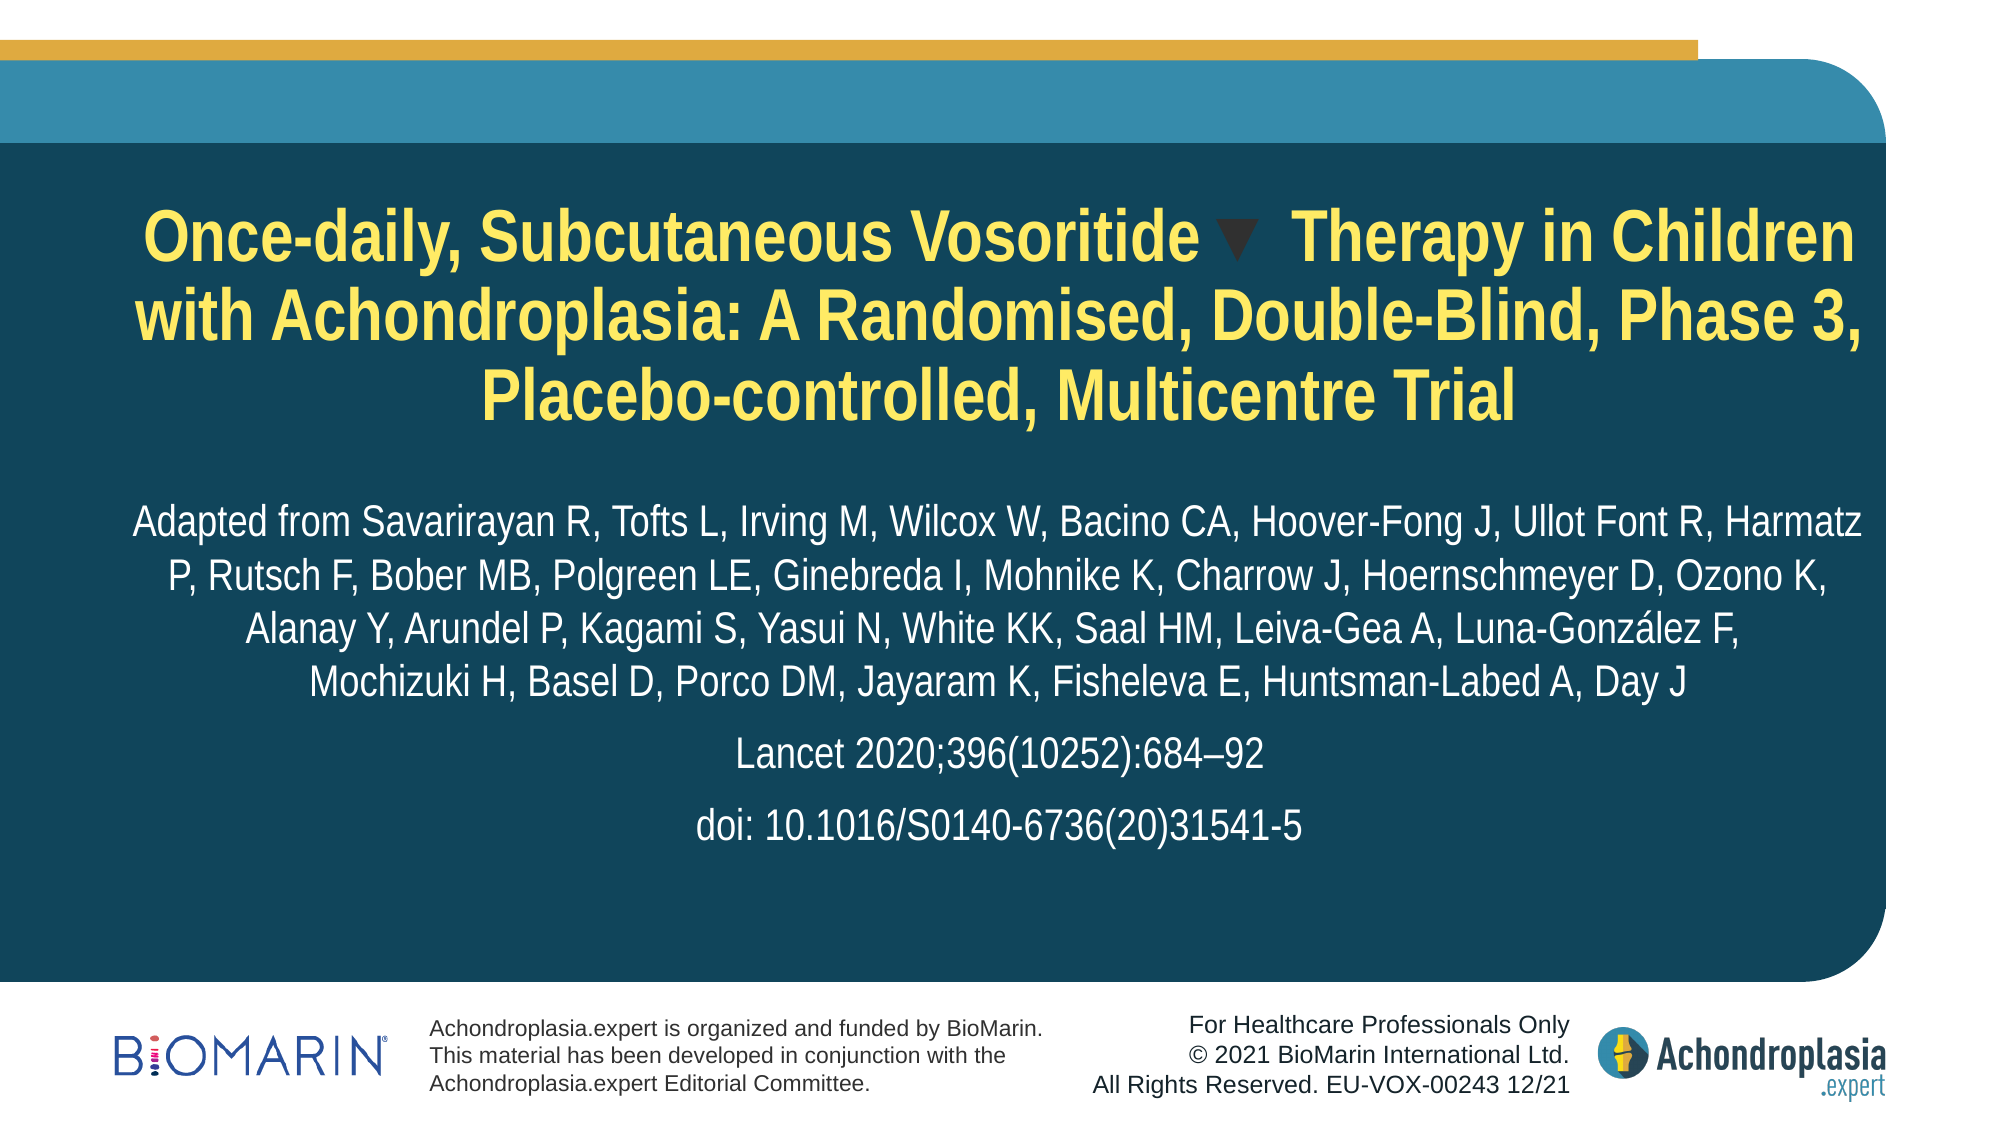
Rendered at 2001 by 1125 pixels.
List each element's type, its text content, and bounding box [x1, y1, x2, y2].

text_box For Healthcare Professionals Only © 2021 BioMarin International Ltd. All Rights Reserved. EU-VOX-00243 12/21 [908, 1001, 1586, 1107]
picture [1597, 1027, 1886, 1102]
picture [114, 1035, 388, 1076]
subtitle Adapted from Savarirayan R, Tofts L, Irving M, Wilcox W, Bacino CA, Hoover-Fong J, Ullot Font R, Harmatz P, Rutsch F, Bober MB, Polgreen LE, Ginebreda I, Mohnike K, Charrow J, Hoernschmeyer D, Ozono K, Alanay Y, Arundel P, Kagami S, Yasui N, White KK, Saal HM, Leiva-Gea A, Luna-González F, Mochizuki H, Basel D, Porco DM, Jayaram K, Fisheleva E, Huntsman-Labed A, Day J Lancet 2020;396(10252):684–92 doi: 10.1016/S0140-6736(20)31541-5 [114, 484, 1886, 863]
text_box Achondroplasia.expert is organized and funded by BioMarin. This material has been developed in conjunction with the Achondroplasia.expert Editorial Committee. [414, 1006, 908, 1104]
title Once-daily, Subcutaneous Vosoritide▼ Therapy in Children with Achondroplasia: A Randomised, Double-Blind, Phase 3, Placebo-controlled, Multicentre Trial [114, 184, 1886, 444]
